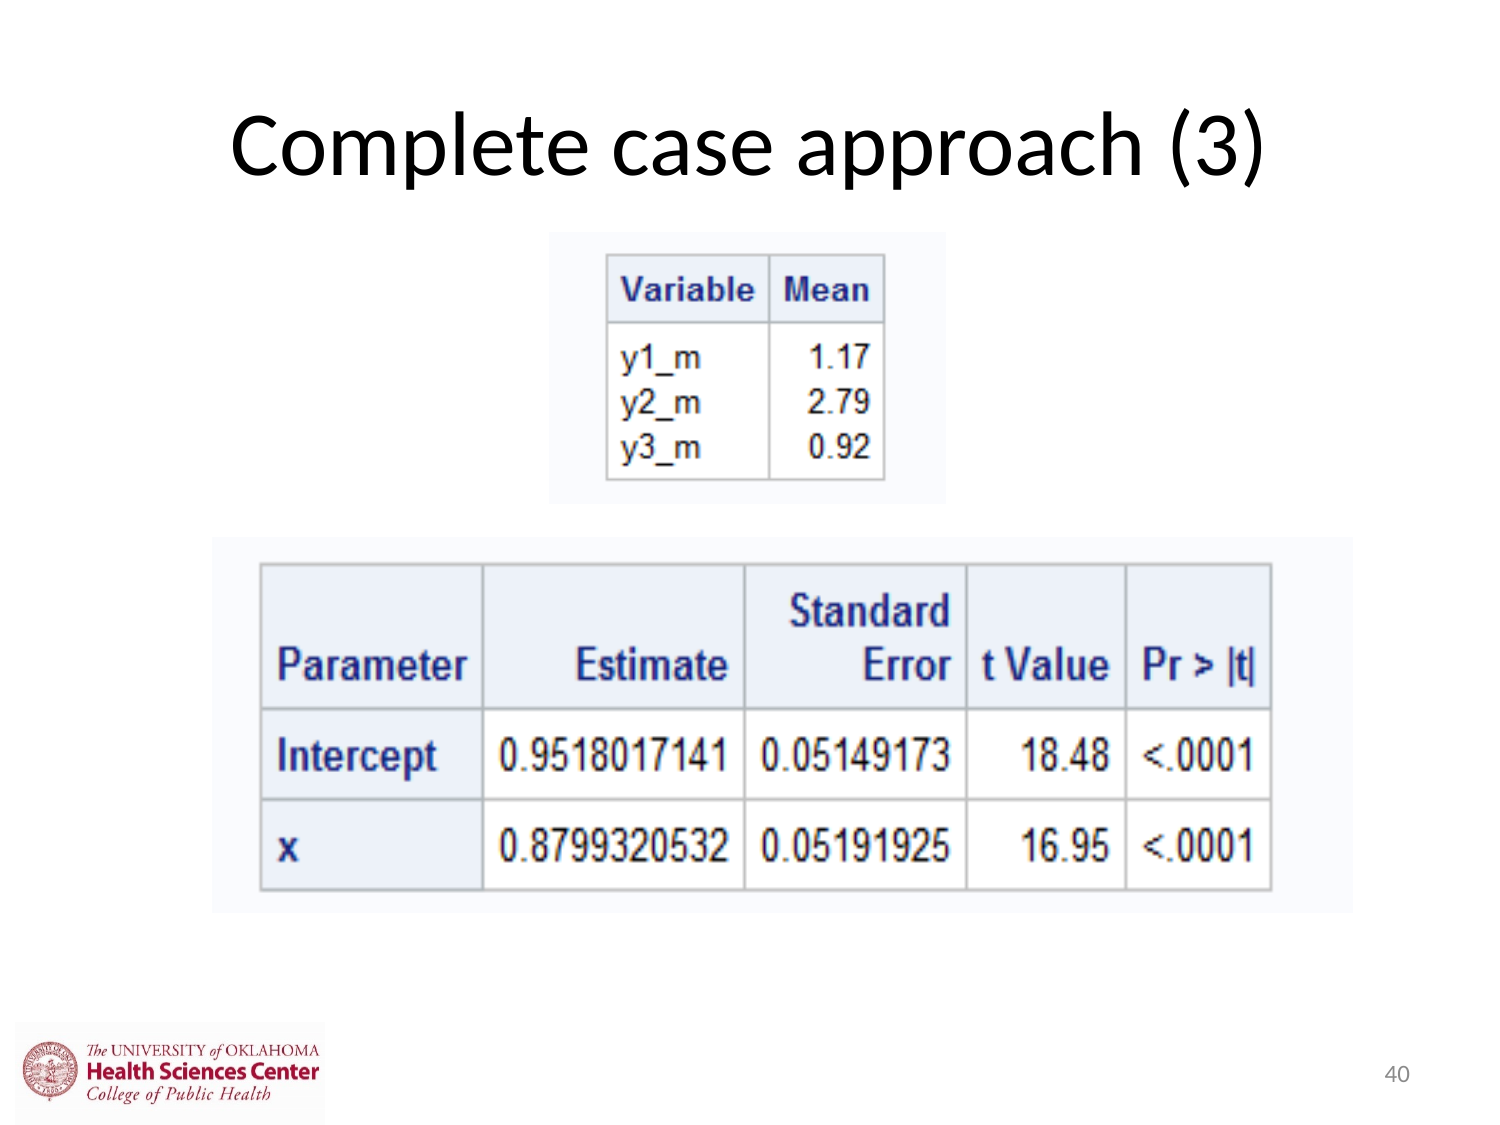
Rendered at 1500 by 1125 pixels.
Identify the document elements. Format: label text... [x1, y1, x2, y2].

picture [15, 1022, 325, 1125]
picture [212, 537, 1353, 913]
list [549, 232, 946, 504]
title Complete case approach (3) [75, 45, 1425, 233]
slide_number 40 [1074, 1042, 1425, 1103]
